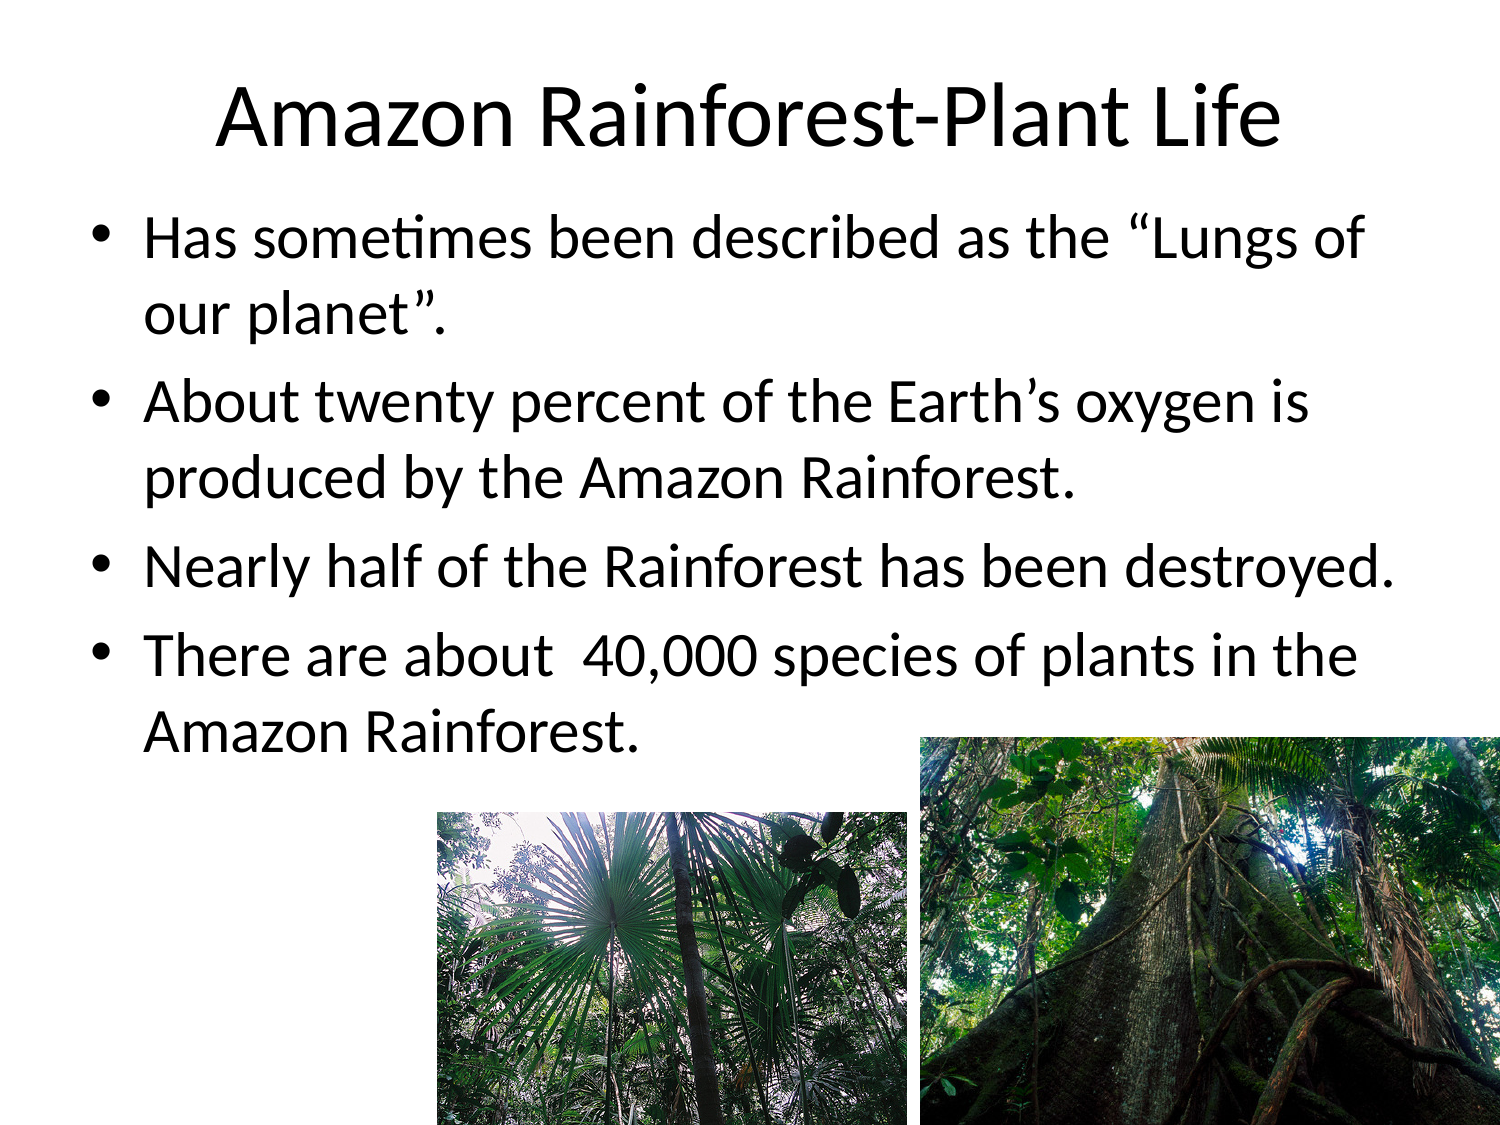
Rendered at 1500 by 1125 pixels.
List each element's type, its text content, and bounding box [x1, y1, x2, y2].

list Has sometimes been described as the “Lungs of our planet”. About twenty percent of the Earth’s oxygen is produced by the Amazon Rainforest. Nearly half of the Rainforest has been destroyed. There are about 40,000 species of plants in the Amazon Rainforest. [75, 187, 1425, 850]
title Amazon Rainforest-Plant Life [75, 45, 1425, 175]
picture [437, 812, 907, 1125]
picture [920, 737, 1500, 1125]
